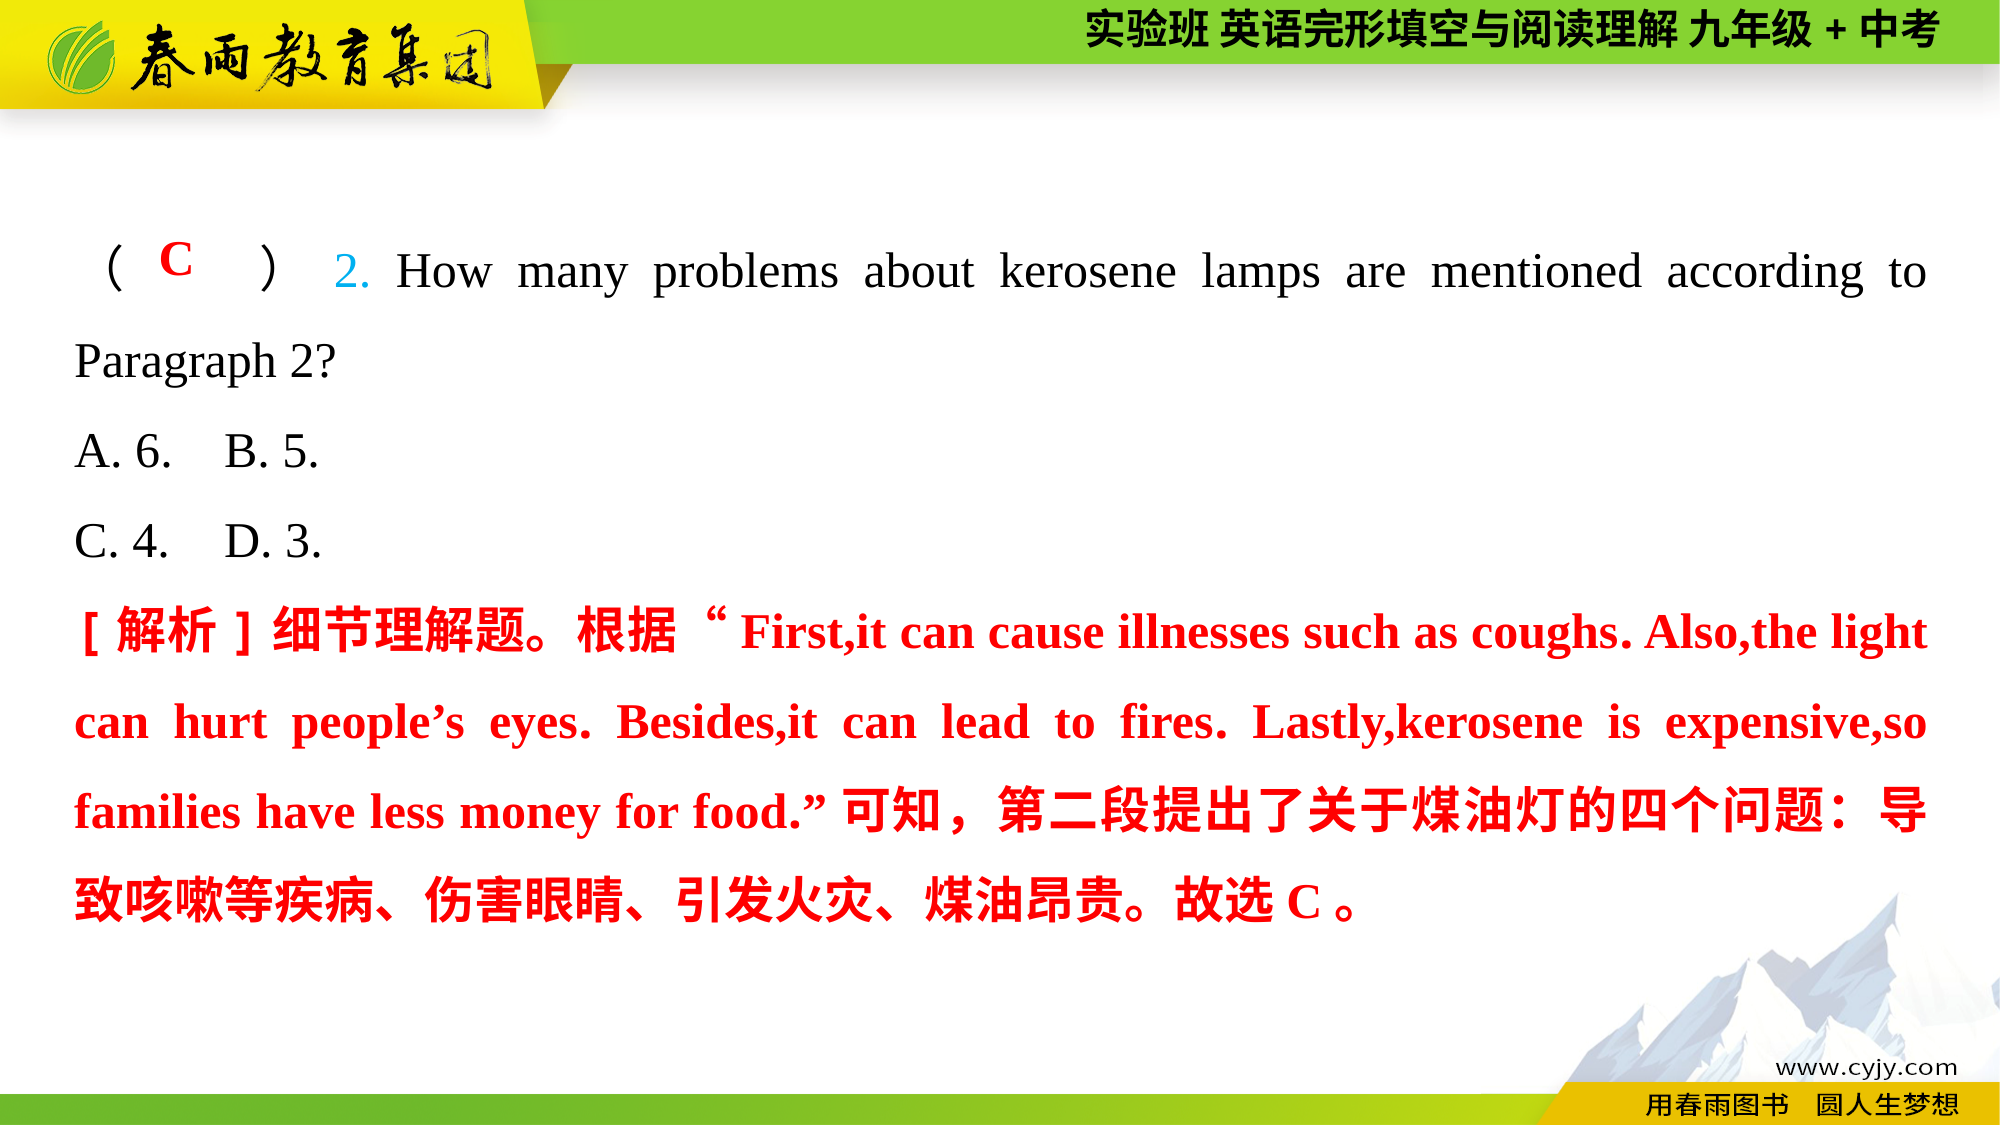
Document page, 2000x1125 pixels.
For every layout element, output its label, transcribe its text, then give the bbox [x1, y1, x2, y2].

picture [0, 0, 2000, 1125]
list （ ）2. How many problems about kerosene lamps are mentioned according to Paragraph 2? A. 6. B. 5. C. 4. D. 3. [59, 199, 1944, 578]
text_box C [143, 218, 210, 294]
text_box [解析]细节理解题。根据“First,it can cause illnesses such as coughs. Also,the light can hurt people’s eyes. Besides,it can lead to fires. Lastly,kerosene is expensive,so families have less money for food.”可知，第二段提出了关于煤油灯的四个问题：导致咳嗽等疾病、伤害眼睛、引发火灾、煤油昂贵。故选C。 [59, 578, 1944, 937]
